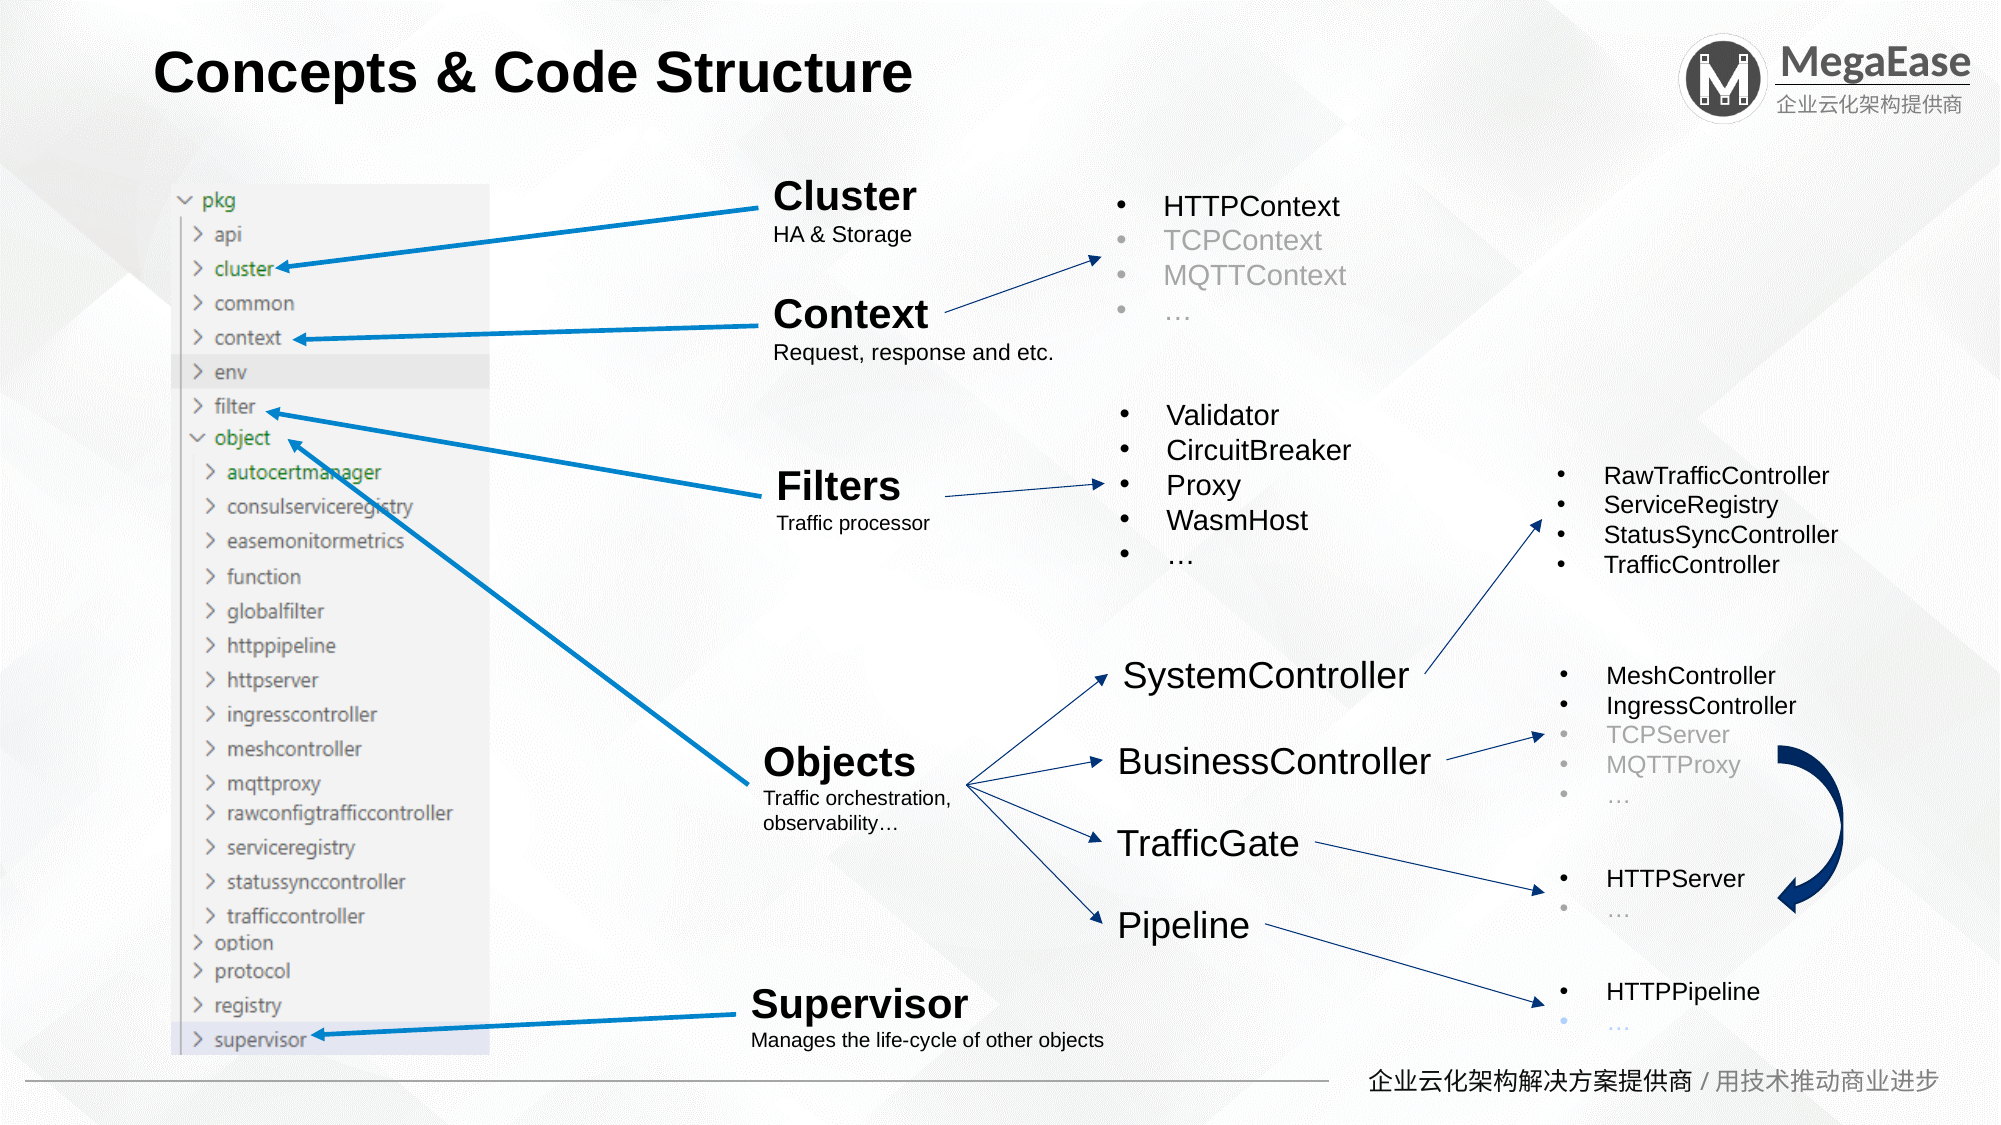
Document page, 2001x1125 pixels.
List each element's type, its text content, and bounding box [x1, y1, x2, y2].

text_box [274, 161, 933, 269]
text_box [170, 184, 490, 1055]
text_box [287, 438, 1899, 1045]
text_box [292, 179, 1363, 374]
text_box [310, 1045, 1122, 1061]
picture [0, 0, 2000, 1125]
text_box Concepts & Code Structure [138, 27, 930, 112]
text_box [265, 388, 1368, 581]
